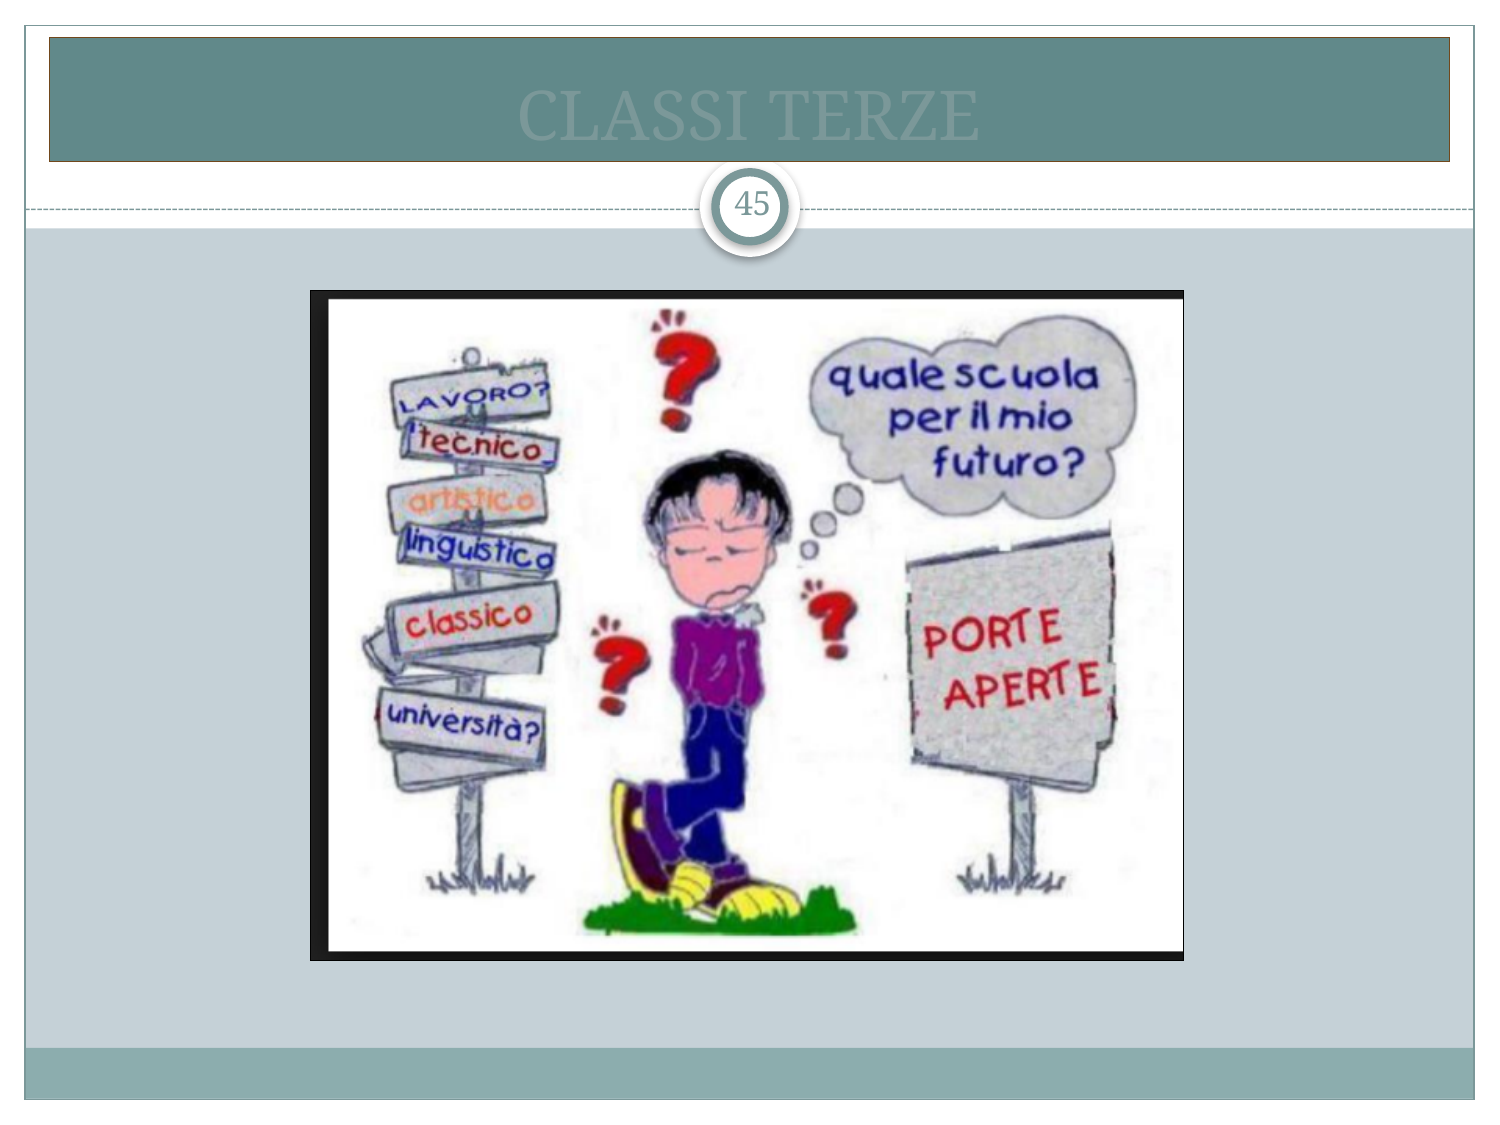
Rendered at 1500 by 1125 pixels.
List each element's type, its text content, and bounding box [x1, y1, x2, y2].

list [309, 289, 1184, 961]
slide_number 45 [715, 168, 791, 241]
title CLASSI TERZE [49, 37, 1450, 162]
